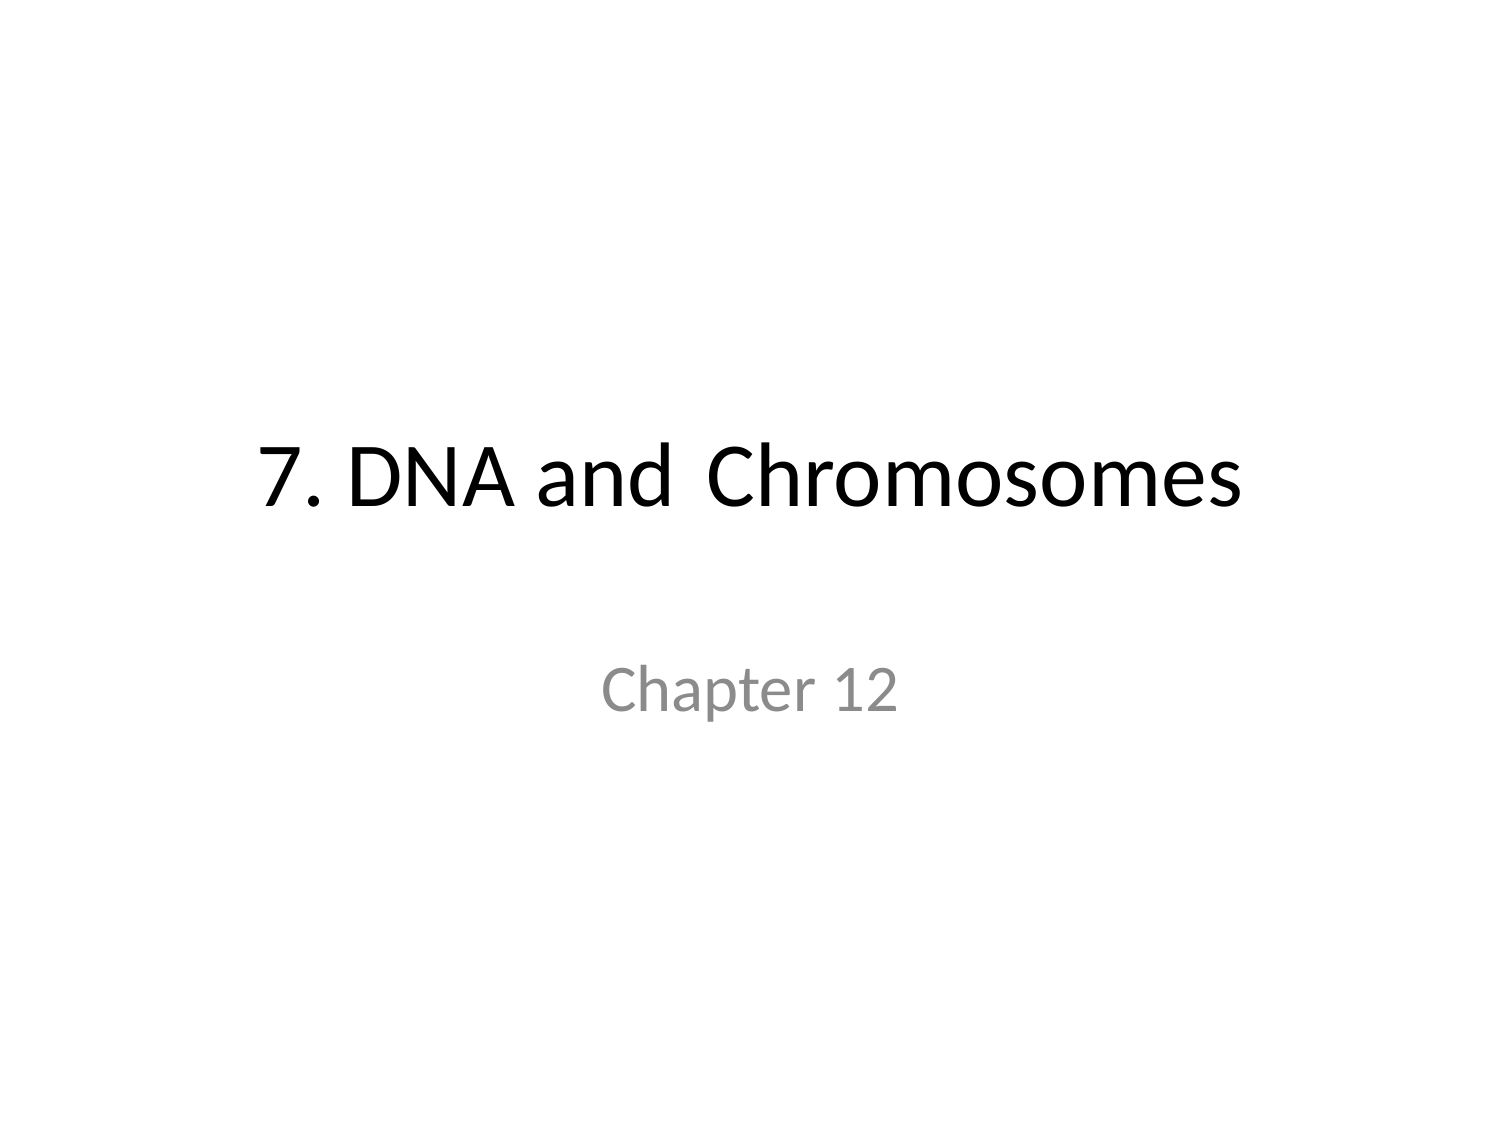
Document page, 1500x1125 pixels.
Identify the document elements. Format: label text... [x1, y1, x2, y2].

subtitle Chapter 12 [225, 637, 1275, 925]
title 7. DNA and Chromosomes [112, 349, 1388, 591]
